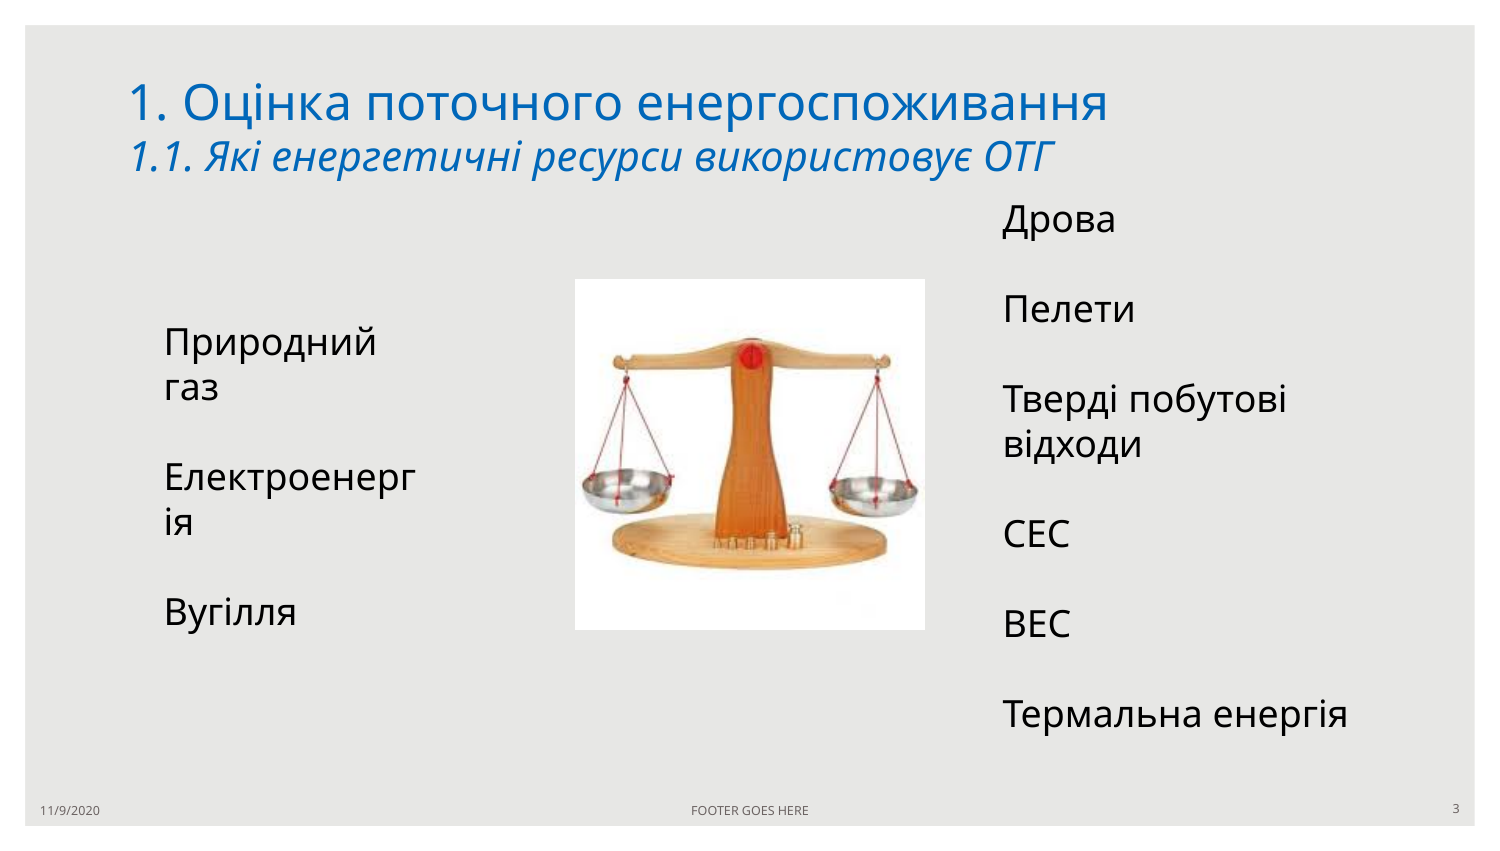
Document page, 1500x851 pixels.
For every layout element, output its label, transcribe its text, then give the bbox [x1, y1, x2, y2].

text_box Дрова Пелети Тверді побутові відходи СЕС ВЕС Термальна енергія [987, 187, 1410, 703]
slide_number ‹#› [1125, 794, 1475, 826]
footer FOOTER GOES HERE [512, 794, 988, 826]
title 1. Оцінка поточного енергоспоживання 1.1. Які енергетичні ресурси використовує ОТГ [112, 61, 1388, 188]
text_box Природний газ Електроенергія Вугілля [148, 310, 435, 553]
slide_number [24, 794, 375, 826]
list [574, 279, 926, 630]
